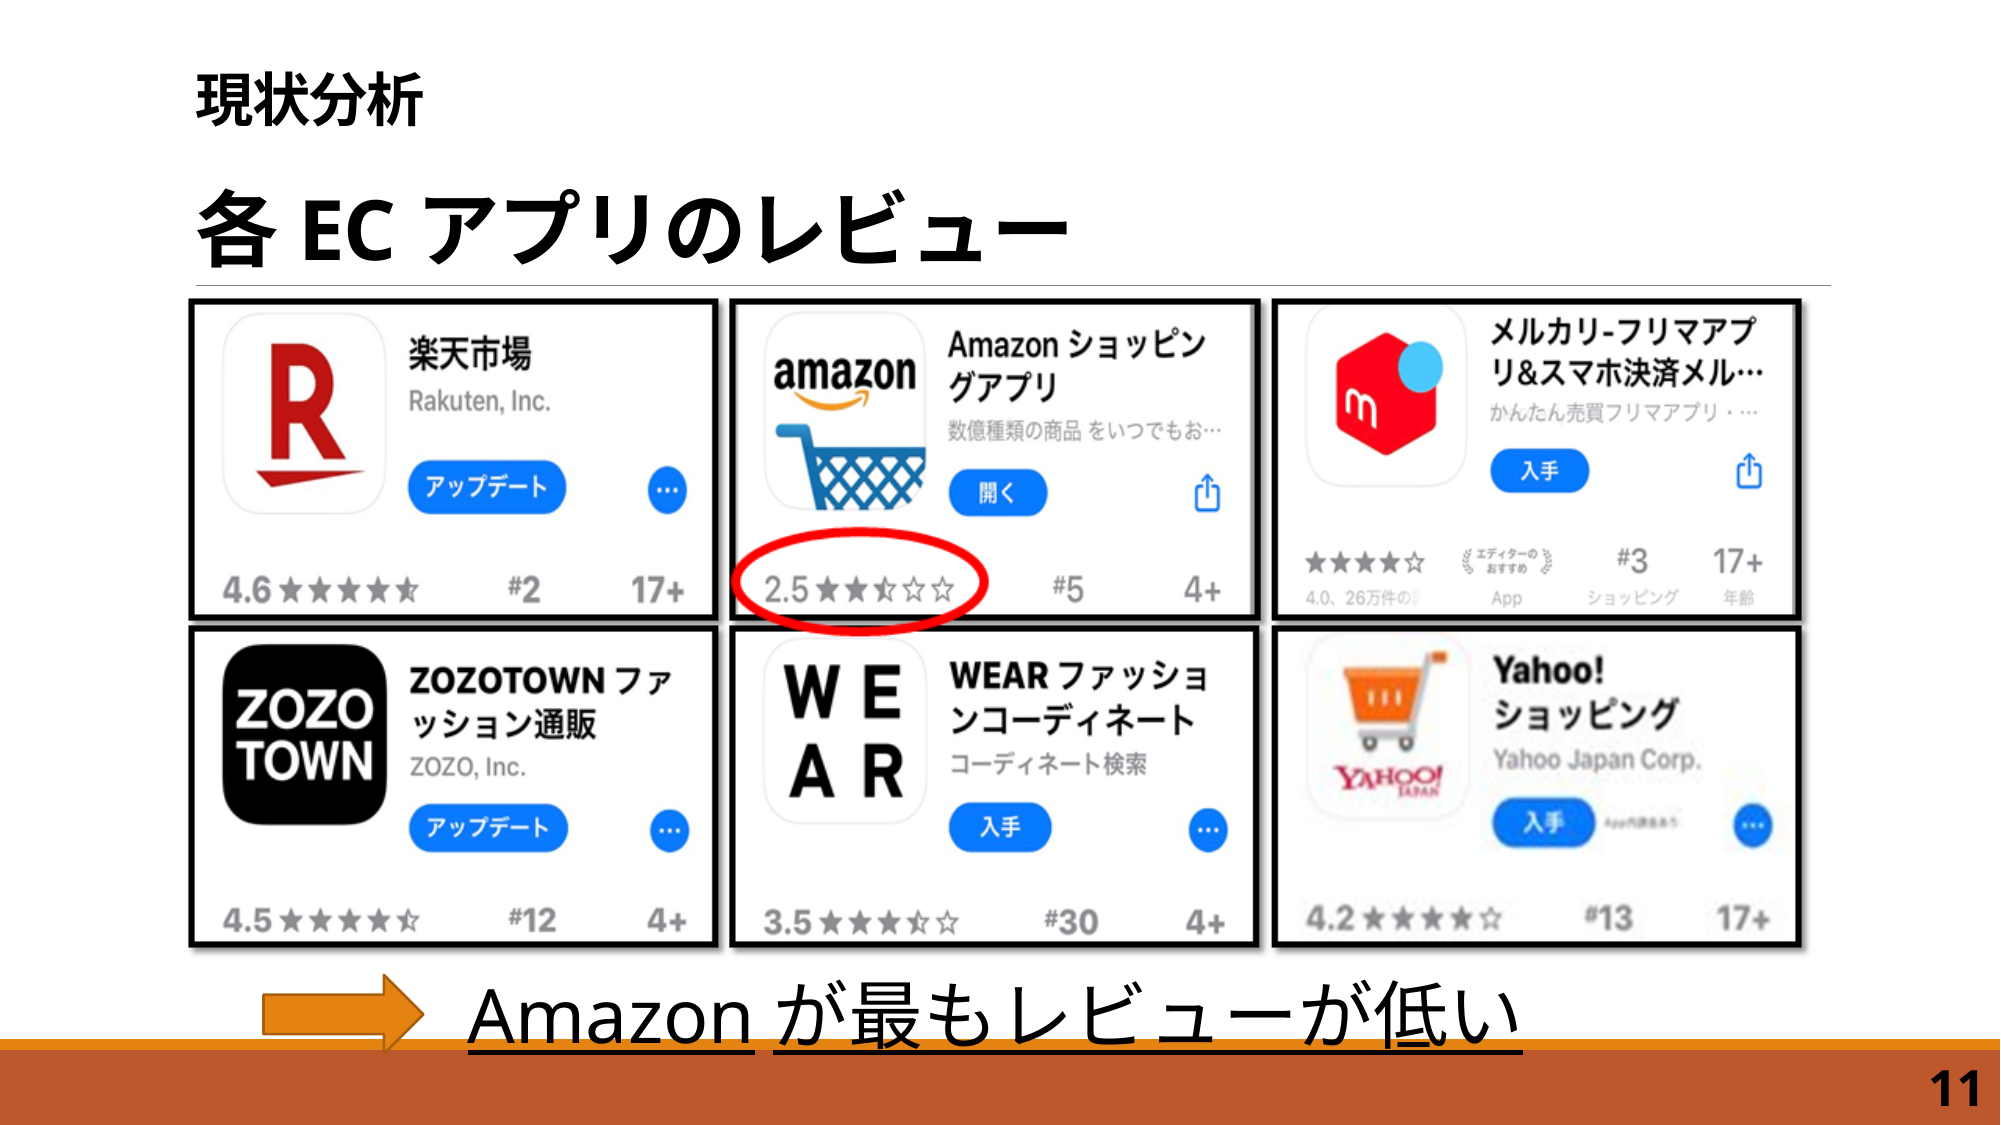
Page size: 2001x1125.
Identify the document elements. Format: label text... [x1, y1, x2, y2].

text_box [262, 973, 425, 1056]
text_box Amazonが最もレビューが低い [452, 972, 1556, 1067]
title 現状分析 各ECアプリのレビュー [180, 47, 1830, 285]
picture [183, 293, 1817, 962]
slide_number 11 [1784, 1061, 2000, 1121]
